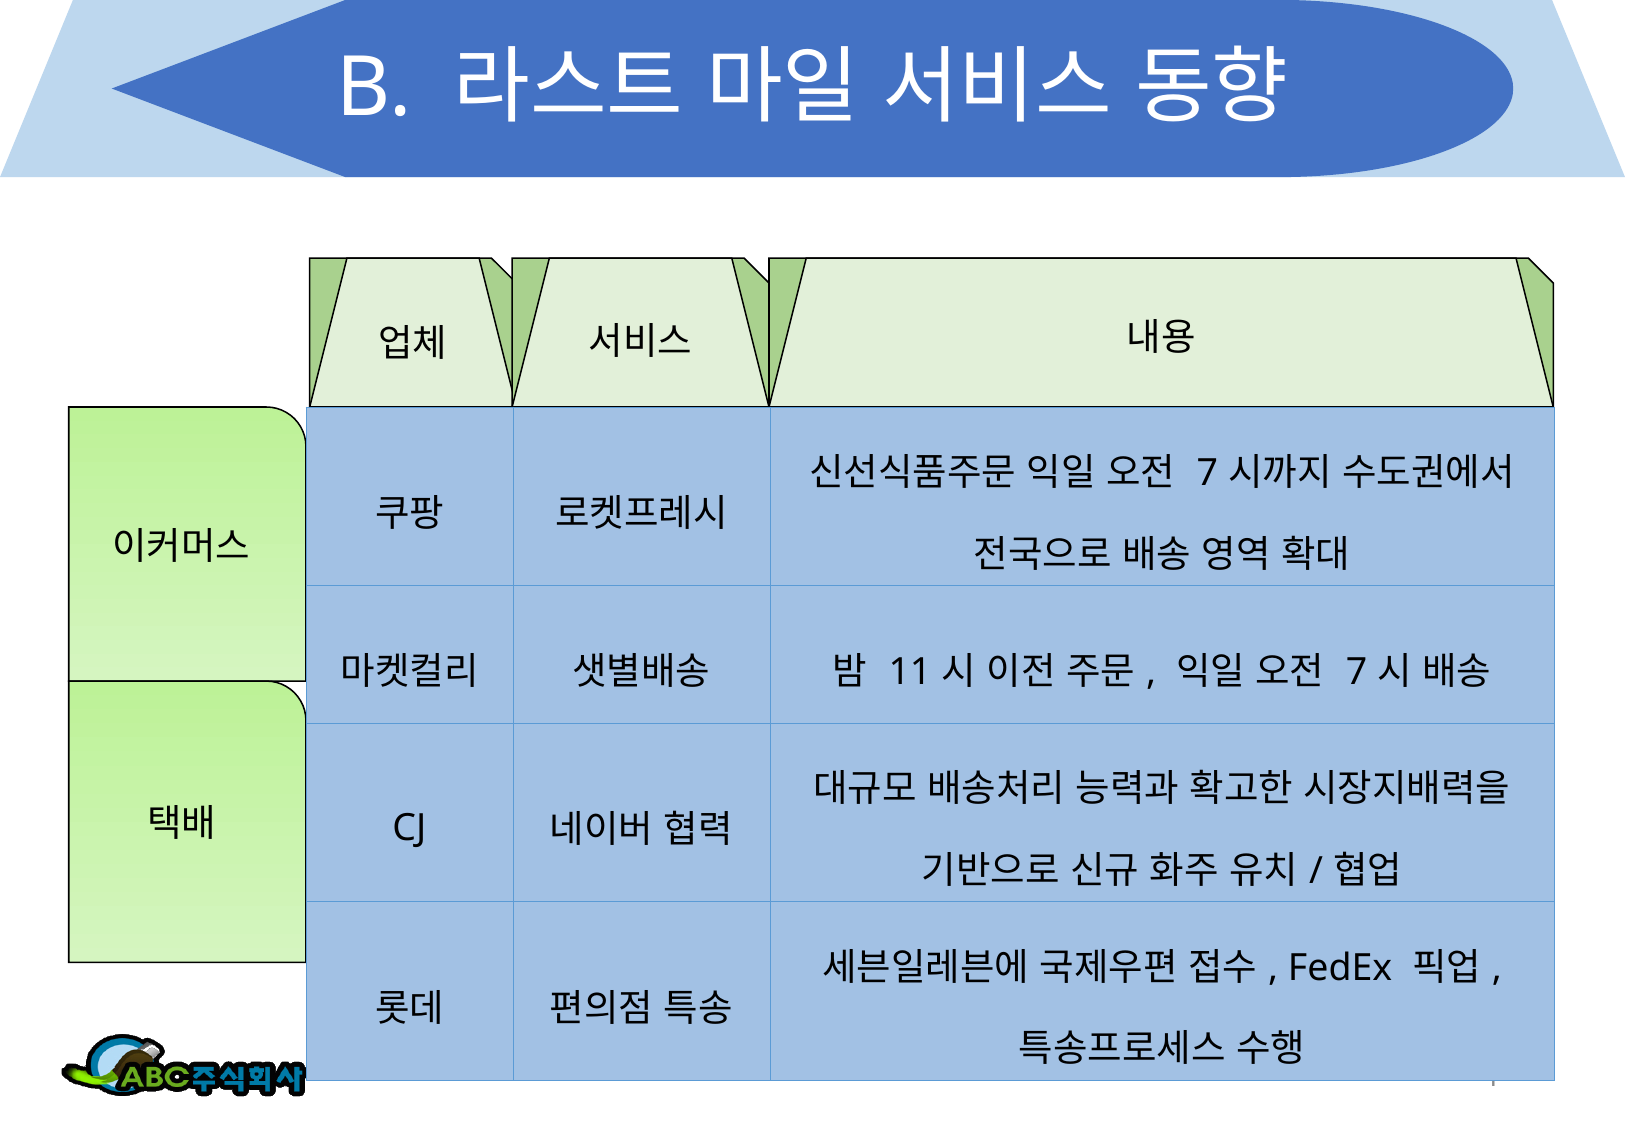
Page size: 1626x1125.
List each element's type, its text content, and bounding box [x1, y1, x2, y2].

slide_number 4 [1147, 1081, 1514, 1103]
table_cell 샛별배송 [514, 586, 770, 723]
table_cell 밤 11시 이전 주문, 익일 오전 7시 배송 [771, 586, 1554, 723]
text_box [1518, 257, 1555, 405]
title B. 라스트 마일 서비스 동향 [0, 0, 1625, 178]
table_cell 네이버 협력 [514, 724, 770, 901]
table_header 로켓프레시 [514, 408, 770, 585]
text_box 이커머스 [67, 405, 306, 683]
table_cell 롯데 [307, 902, 513, 1080]
table_cell 대규모 배송처리 능력과 확고한 시장지배력을 기반으로 신규 화주 유치/협업 [771, 724, 1554, 901]
table_cell CJ [307, 724, 513, 901]
table_header 신선식품주문 익일 오전 7시까지 수도권에서 전국으로 배송 영역 확대 [771, 408, 1554, 585]
text_box 서비스 [511, 257, 769, 407]
table_cell 편의점 특송 [514, 902, 770, 1080]
text_box 내용 [767, 257, 1555, 407]
text_box [481, 257, 511, 377]
table_cell 마켓컬리 [307, 586, 513, 723]
text_box [767, 257, 805, 398]
table_cell 세븐일레븐에 국제우편 접수, FedEx 픽업, 특송프로세스 수행 [771, 902, 1554, 1080]
text_box [511, 257, 548, 403]
table_header 쿠팡 [307, 408, 513, 585]
picture [50, 1027, 315, 1101]
text_box 택배 [67, 680, 306, 964]
text_box [308, 257, 345, 405]
text_box 업체 [308, 257, 511, 407]
text_box [733, 257, 767, 390]
